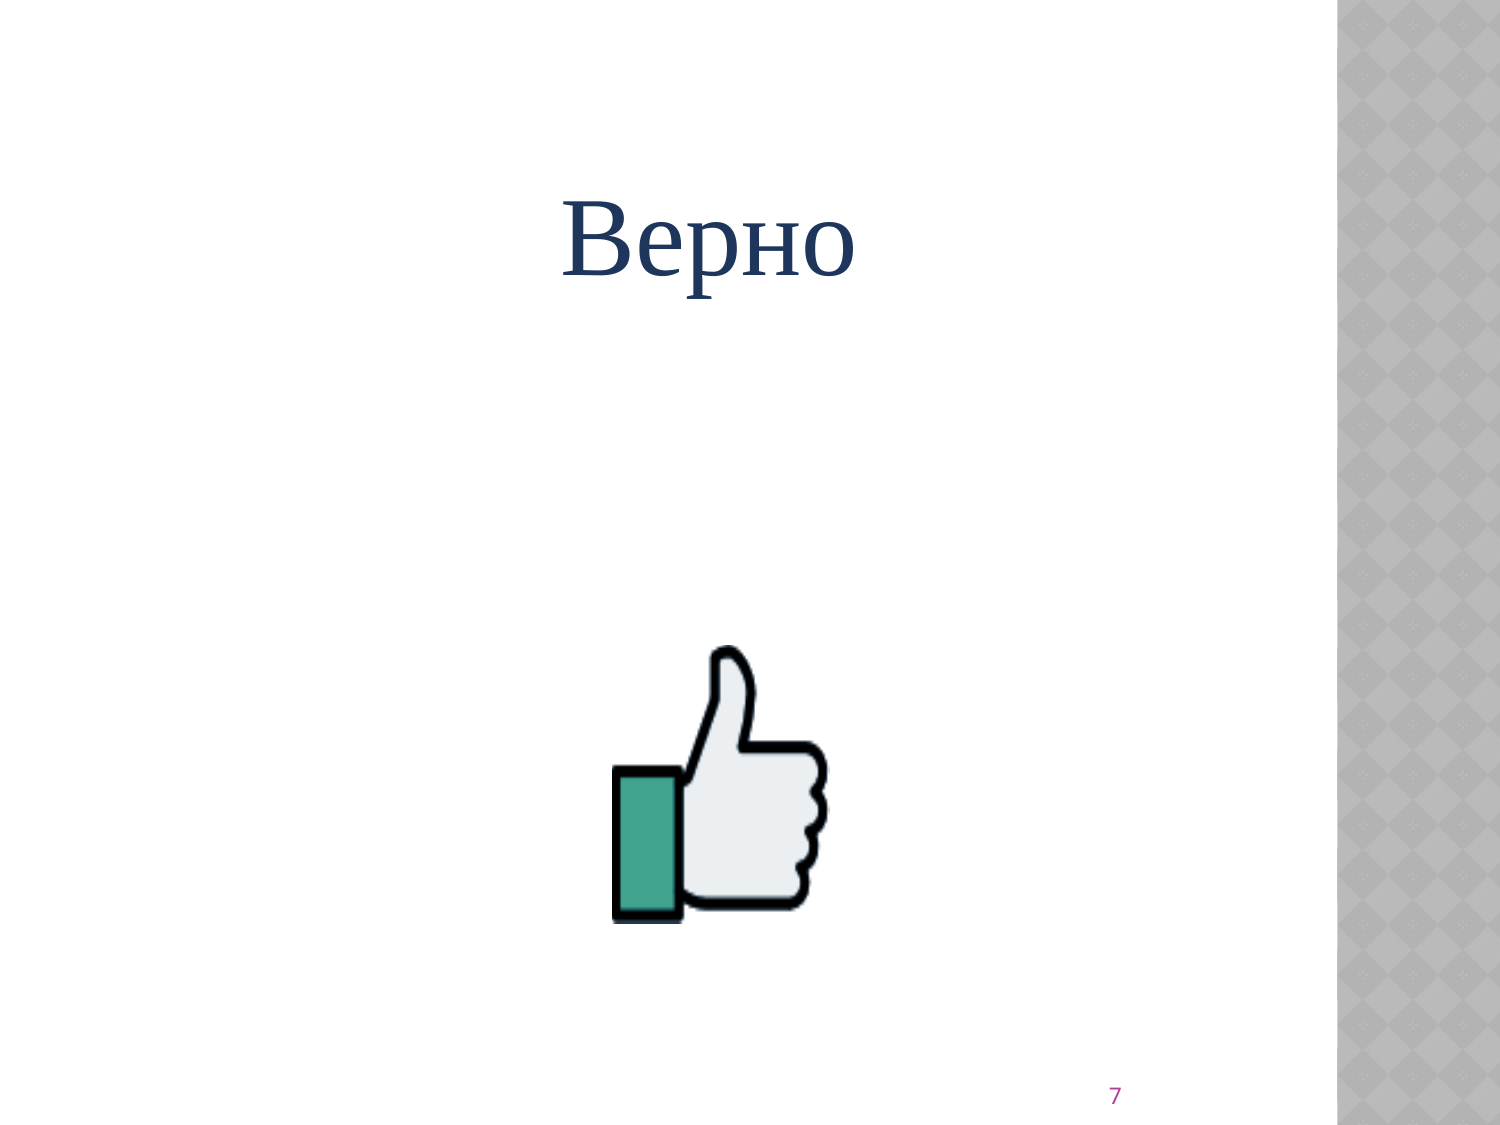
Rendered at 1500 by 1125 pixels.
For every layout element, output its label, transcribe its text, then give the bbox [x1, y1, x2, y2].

picture [611, 645, 831, 924]
text_box Верно [109, 155, 1333, 306]
slide_number 7 [1025, 1075, 1122, 1113]
